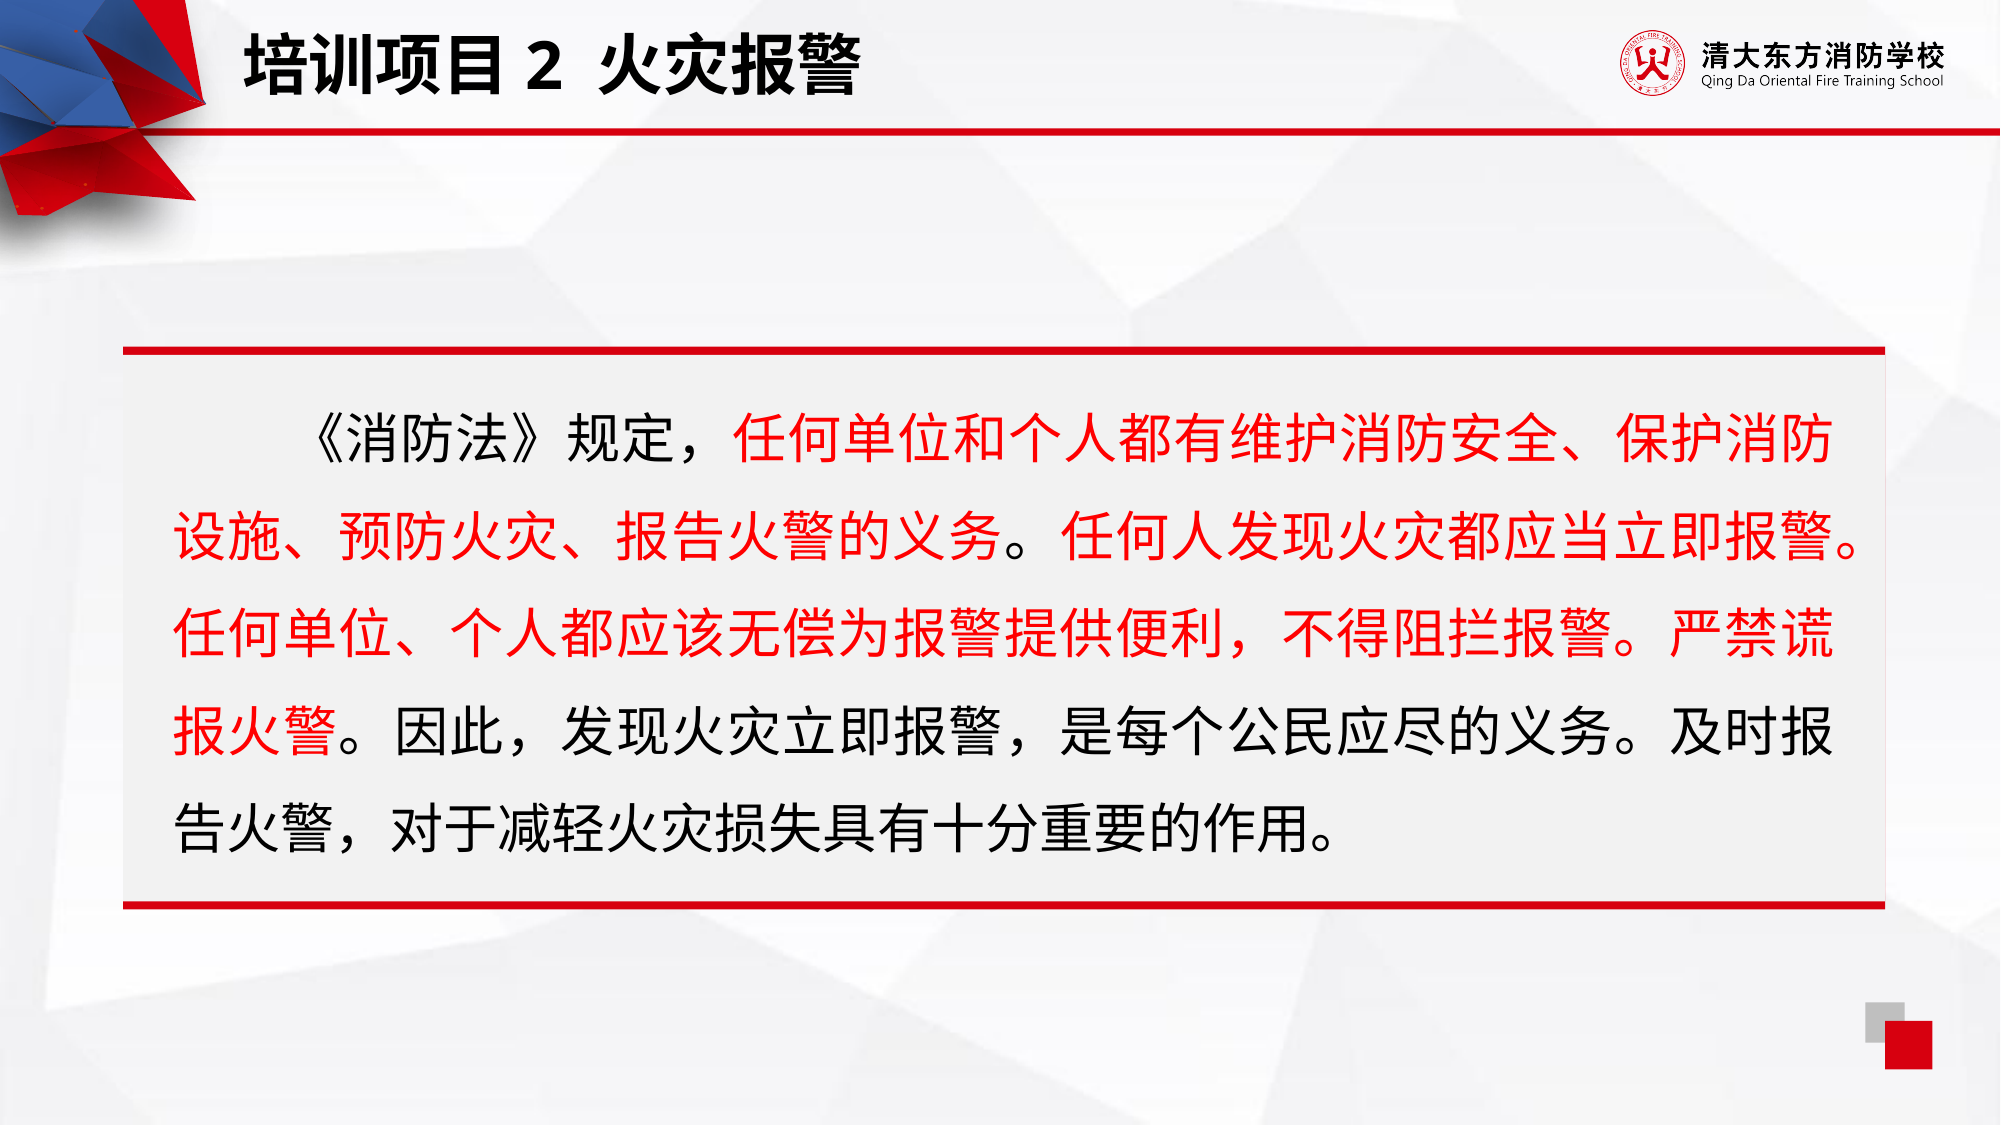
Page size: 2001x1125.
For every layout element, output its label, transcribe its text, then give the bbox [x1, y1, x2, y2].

picture [0, 0, 2001, 1125]
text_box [123, 346, 1886, 910]
text_box [1864, 1001, 1906, 1044]
text_box [210, 127, 2000, 137]
text_box 培训项目2 火灾报警 [227, 15, 1976, 111]
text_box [0, 0, 207, 216]
text_box [1884, 1020, 1933, 1070]
